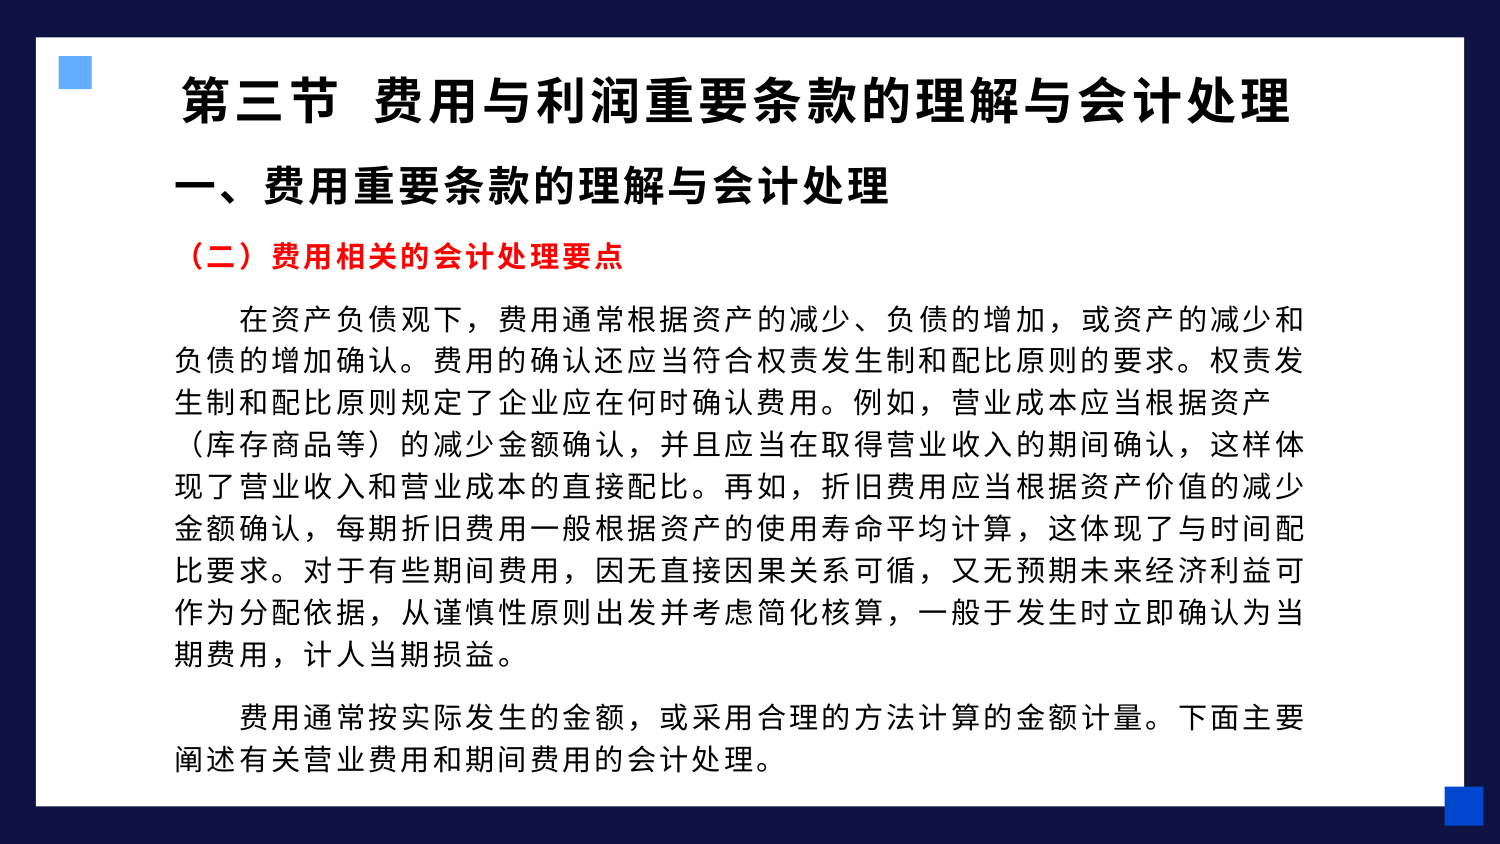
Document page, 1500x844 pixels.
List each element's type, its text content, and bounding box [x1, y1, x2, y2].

list 一、费用重要条款的理解与会计处理 （二）费用相关的会计处理要点 在资产负债观下，费用通常根据资产的减少、负债的增加，或资产的减少和负债的增加确认。费用的确认还应当符合权责发生制和配比原则的要求。权责发生制和配比原则规定了企业应在何时确认费用。例如，营业成本应当根据资产（库存商品等）的减少金额确认，并且应当在取得营业收入的期间确认，这样体现了营业收入和营业成本的直接配比。再如，折旧费用应当根据资产价值的减少金额确认，每期折旧费用一般根据资产的使用寿命平均计算，这体现了与时间配比要求。对于有些期间费用，因无直接因果关系可循，又无预期未来经济利益可作为分配依据，从谨慎性原则出发并考虑简化核算，一般于发生时立即确认为当期费用，计人当期损益。 费用通常按实际发生的金额，或采用合理的方法计算的金额计量。下面主要阐述有关营业费用和期间费用的会计处理。 [157, 149, 1343, 575]
title 第三节 费用与利润重要条款的理解与会计处理 [141, 48, 1327, 139]
